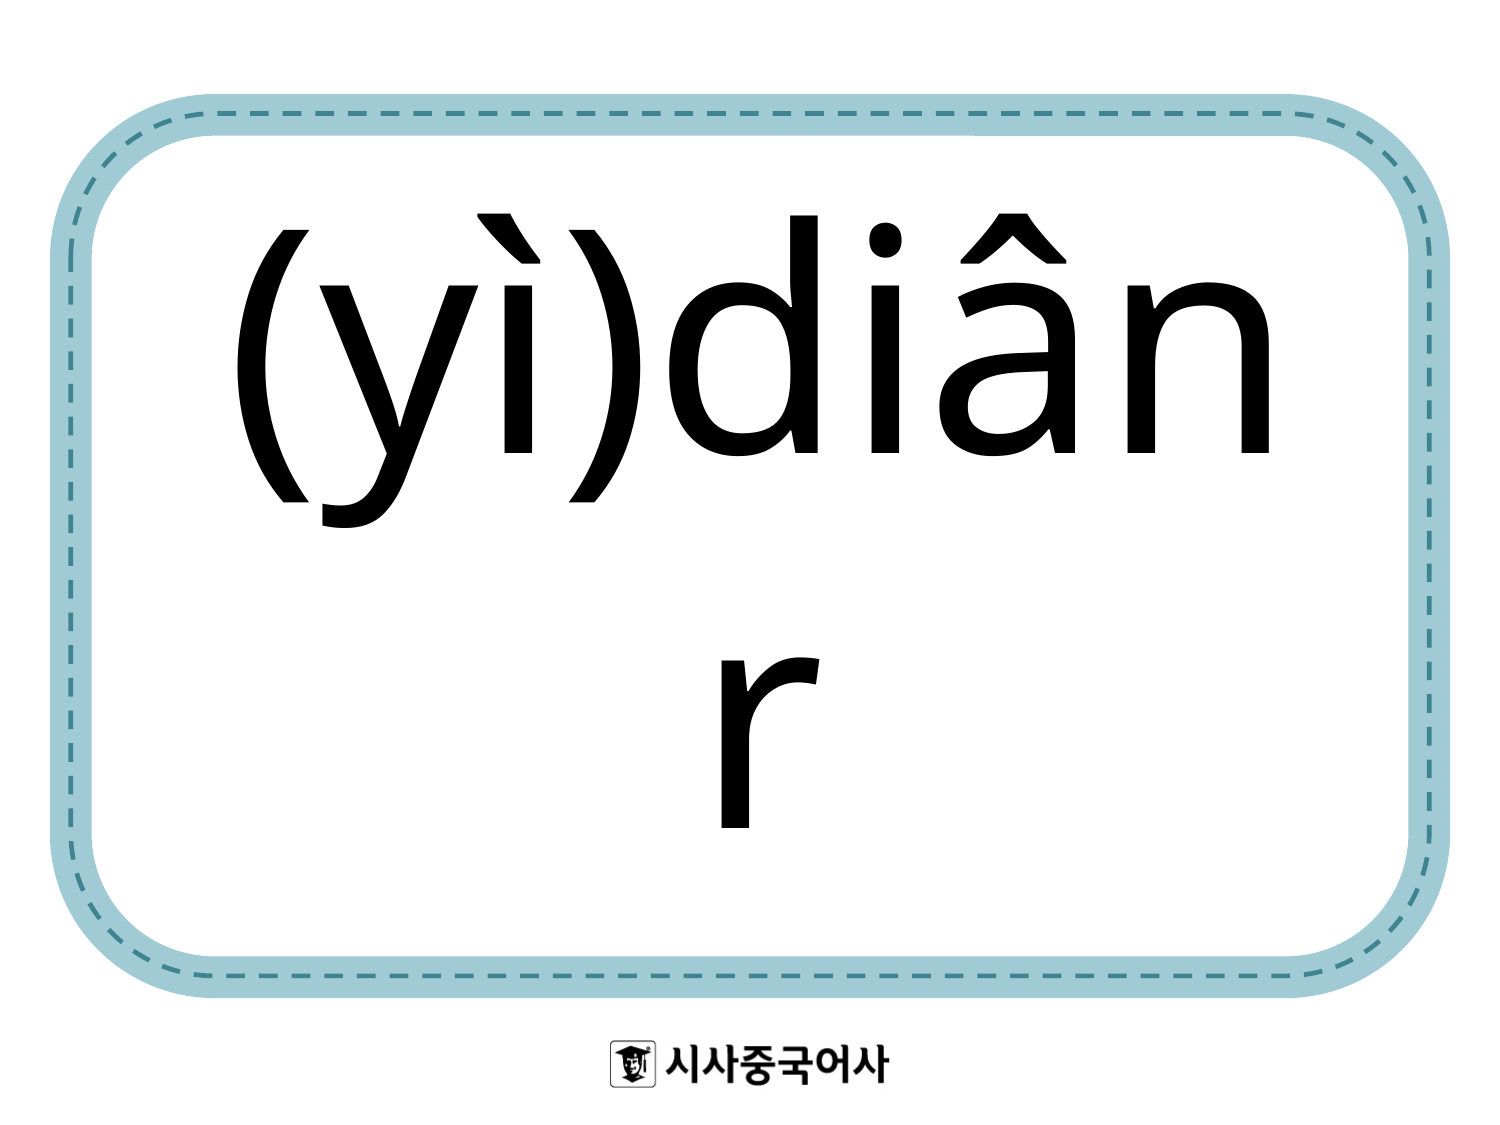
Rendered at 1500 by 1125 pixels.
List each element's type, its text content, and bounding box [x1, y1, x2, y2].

picture [602, 1034, 898, 1094]
text_box (yì)diânr [156, 184, 1365, 847]
